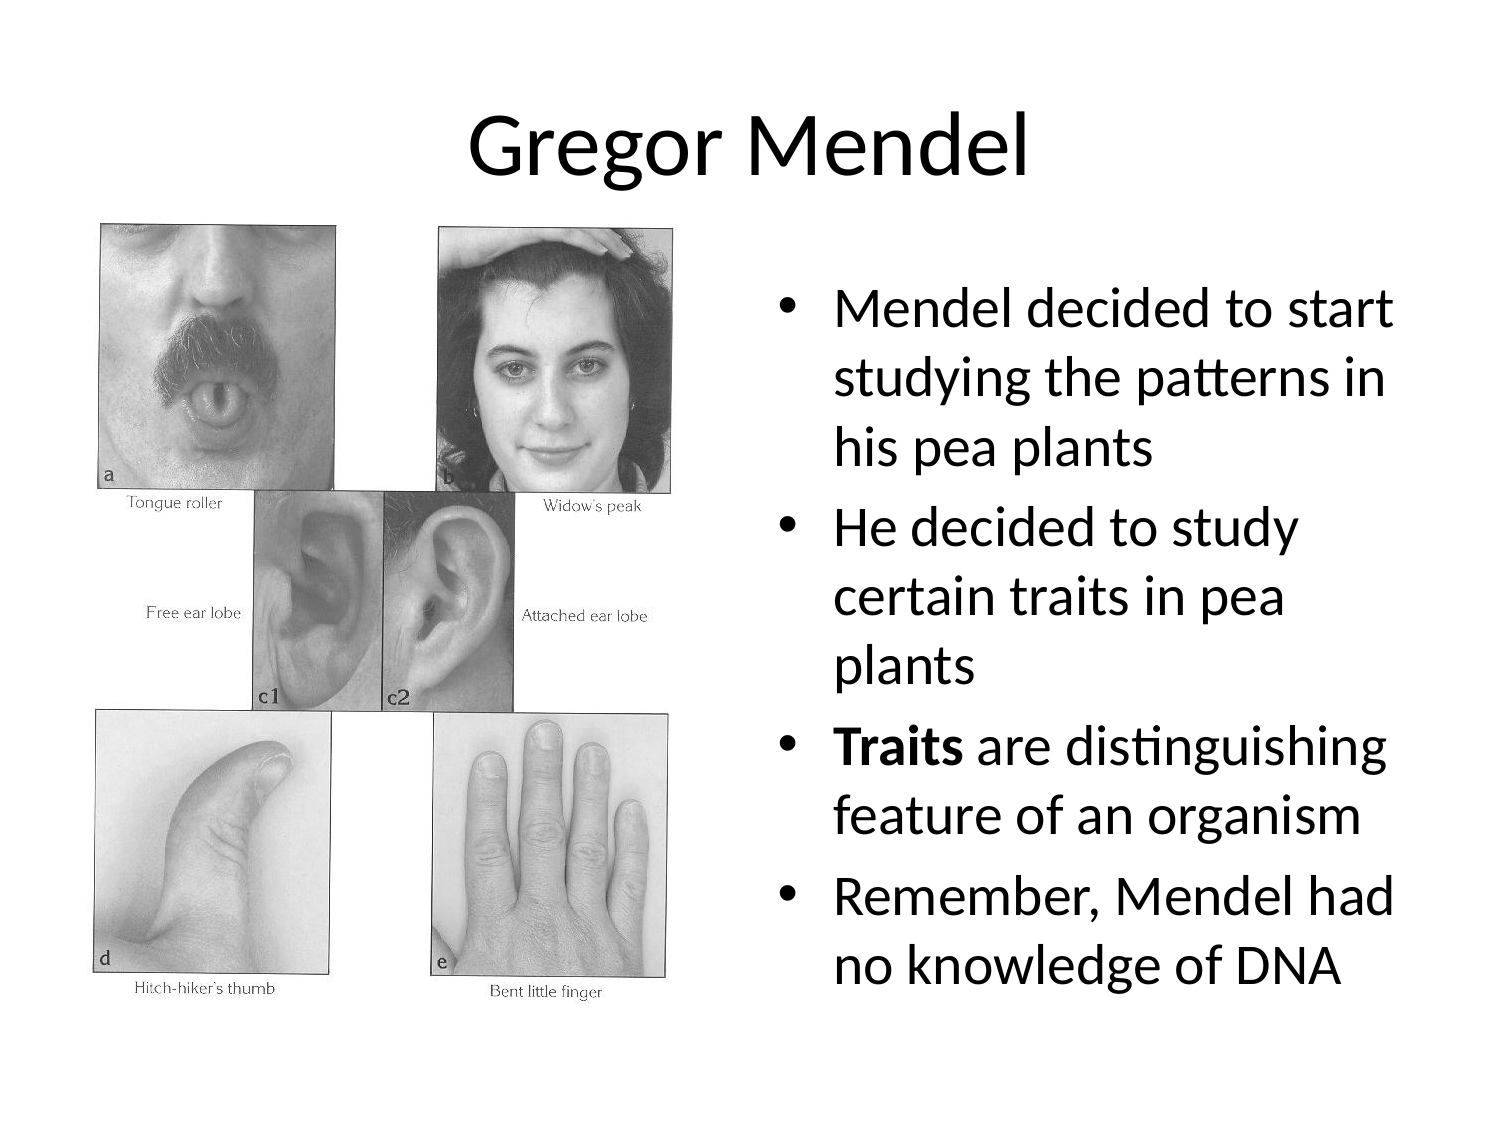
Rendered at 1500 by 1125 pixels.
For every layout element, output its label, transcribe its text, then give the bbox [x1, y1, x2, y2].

picture [62, 199, 699, 1038]
title Gregor Mendel [75, 45, 1425, 233]
list Mendel decided to start studying the patterns in his pea plants He decided to study certain traits in pea plants Traits are distinguishing feature of an organism Remember, Mendel had no knowledge of DNA [762, 262, 1425, 1005]
